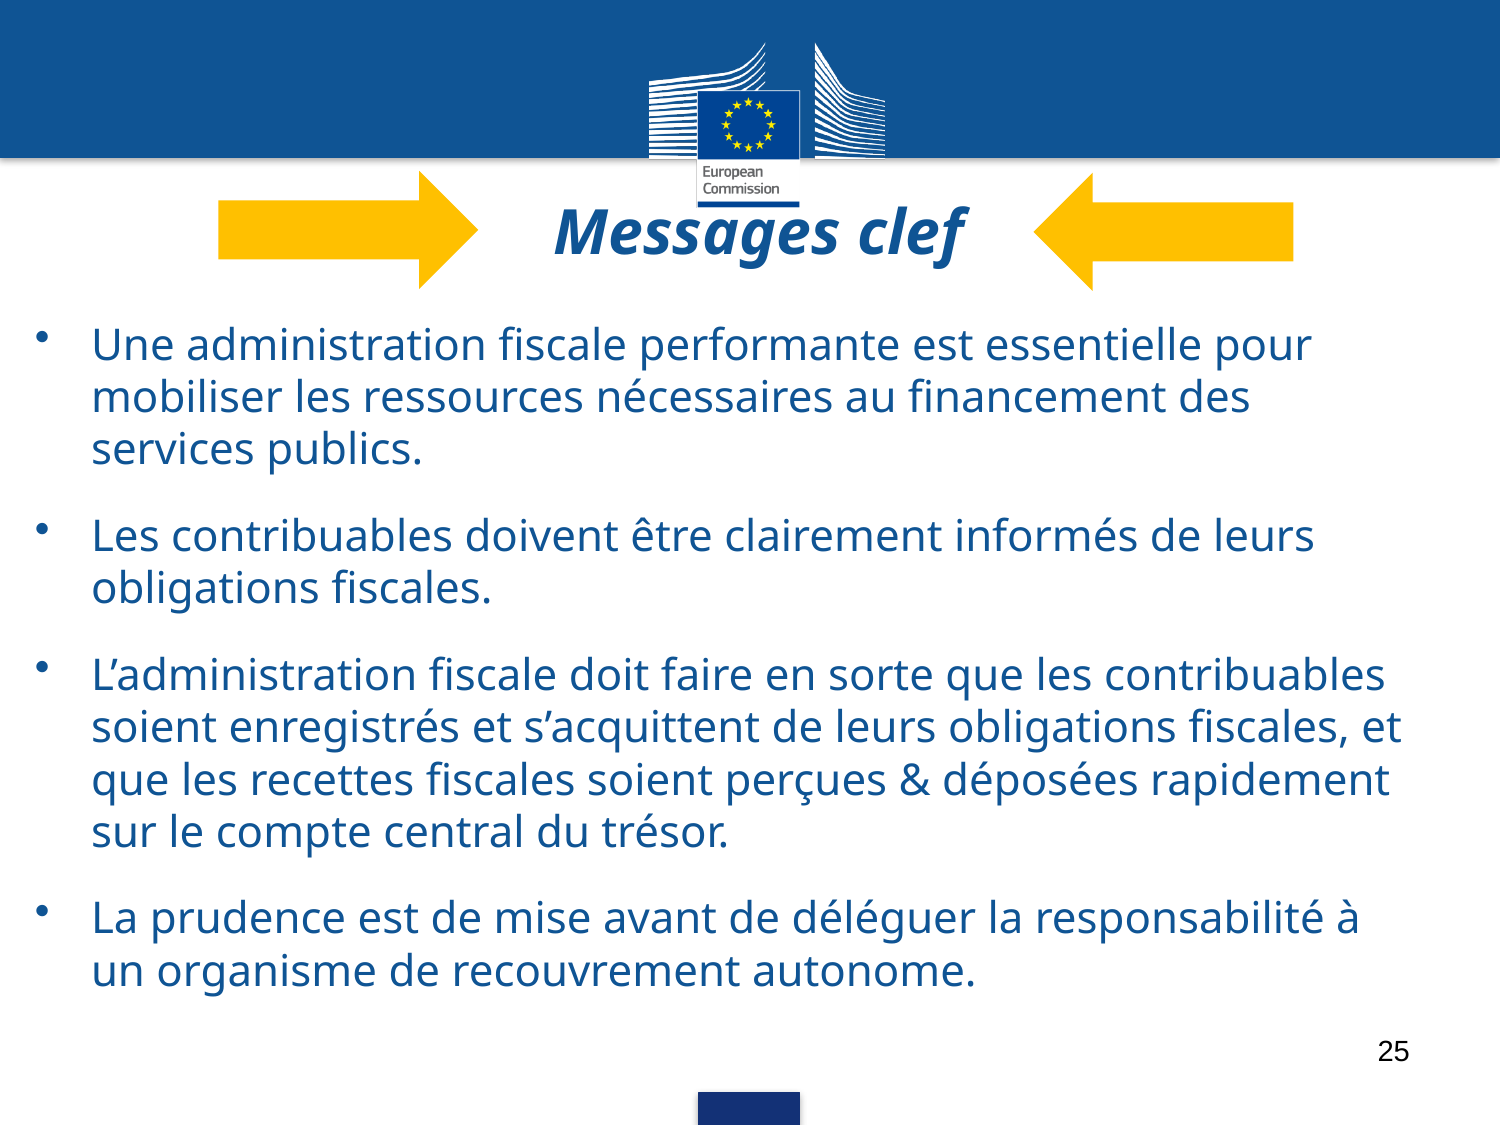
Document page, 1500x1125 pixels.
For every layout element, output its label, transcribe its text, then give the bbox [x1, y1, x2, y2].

text_box [218, 170, 479, 290]
title Messages clef [0, 154, 1480, 306]
slide_number 25 [1074, 1024, 1426, 1103]
text_box [1033, 172, 1294, 291]
picture [649, 42, 885, 154]
list Une administration fiscale performante est essentielle pour mobiliser les ressources nécessaires au financement des services publics. Les contribuables doivent être clairement informés de leurs obligations fiscales. L’administration fiscale doit faire en sorte que les contribuables soient enregistrés et s’acquittent de leurs obligations fiscales, et que les recettes fiscales soient perçues & déposées rapidement sur le compte central du trésor. La prudence est de mise avant de déléguer la responsabilité à un organisme de recouvrement autonome. [19, 308, 1426, 843]
